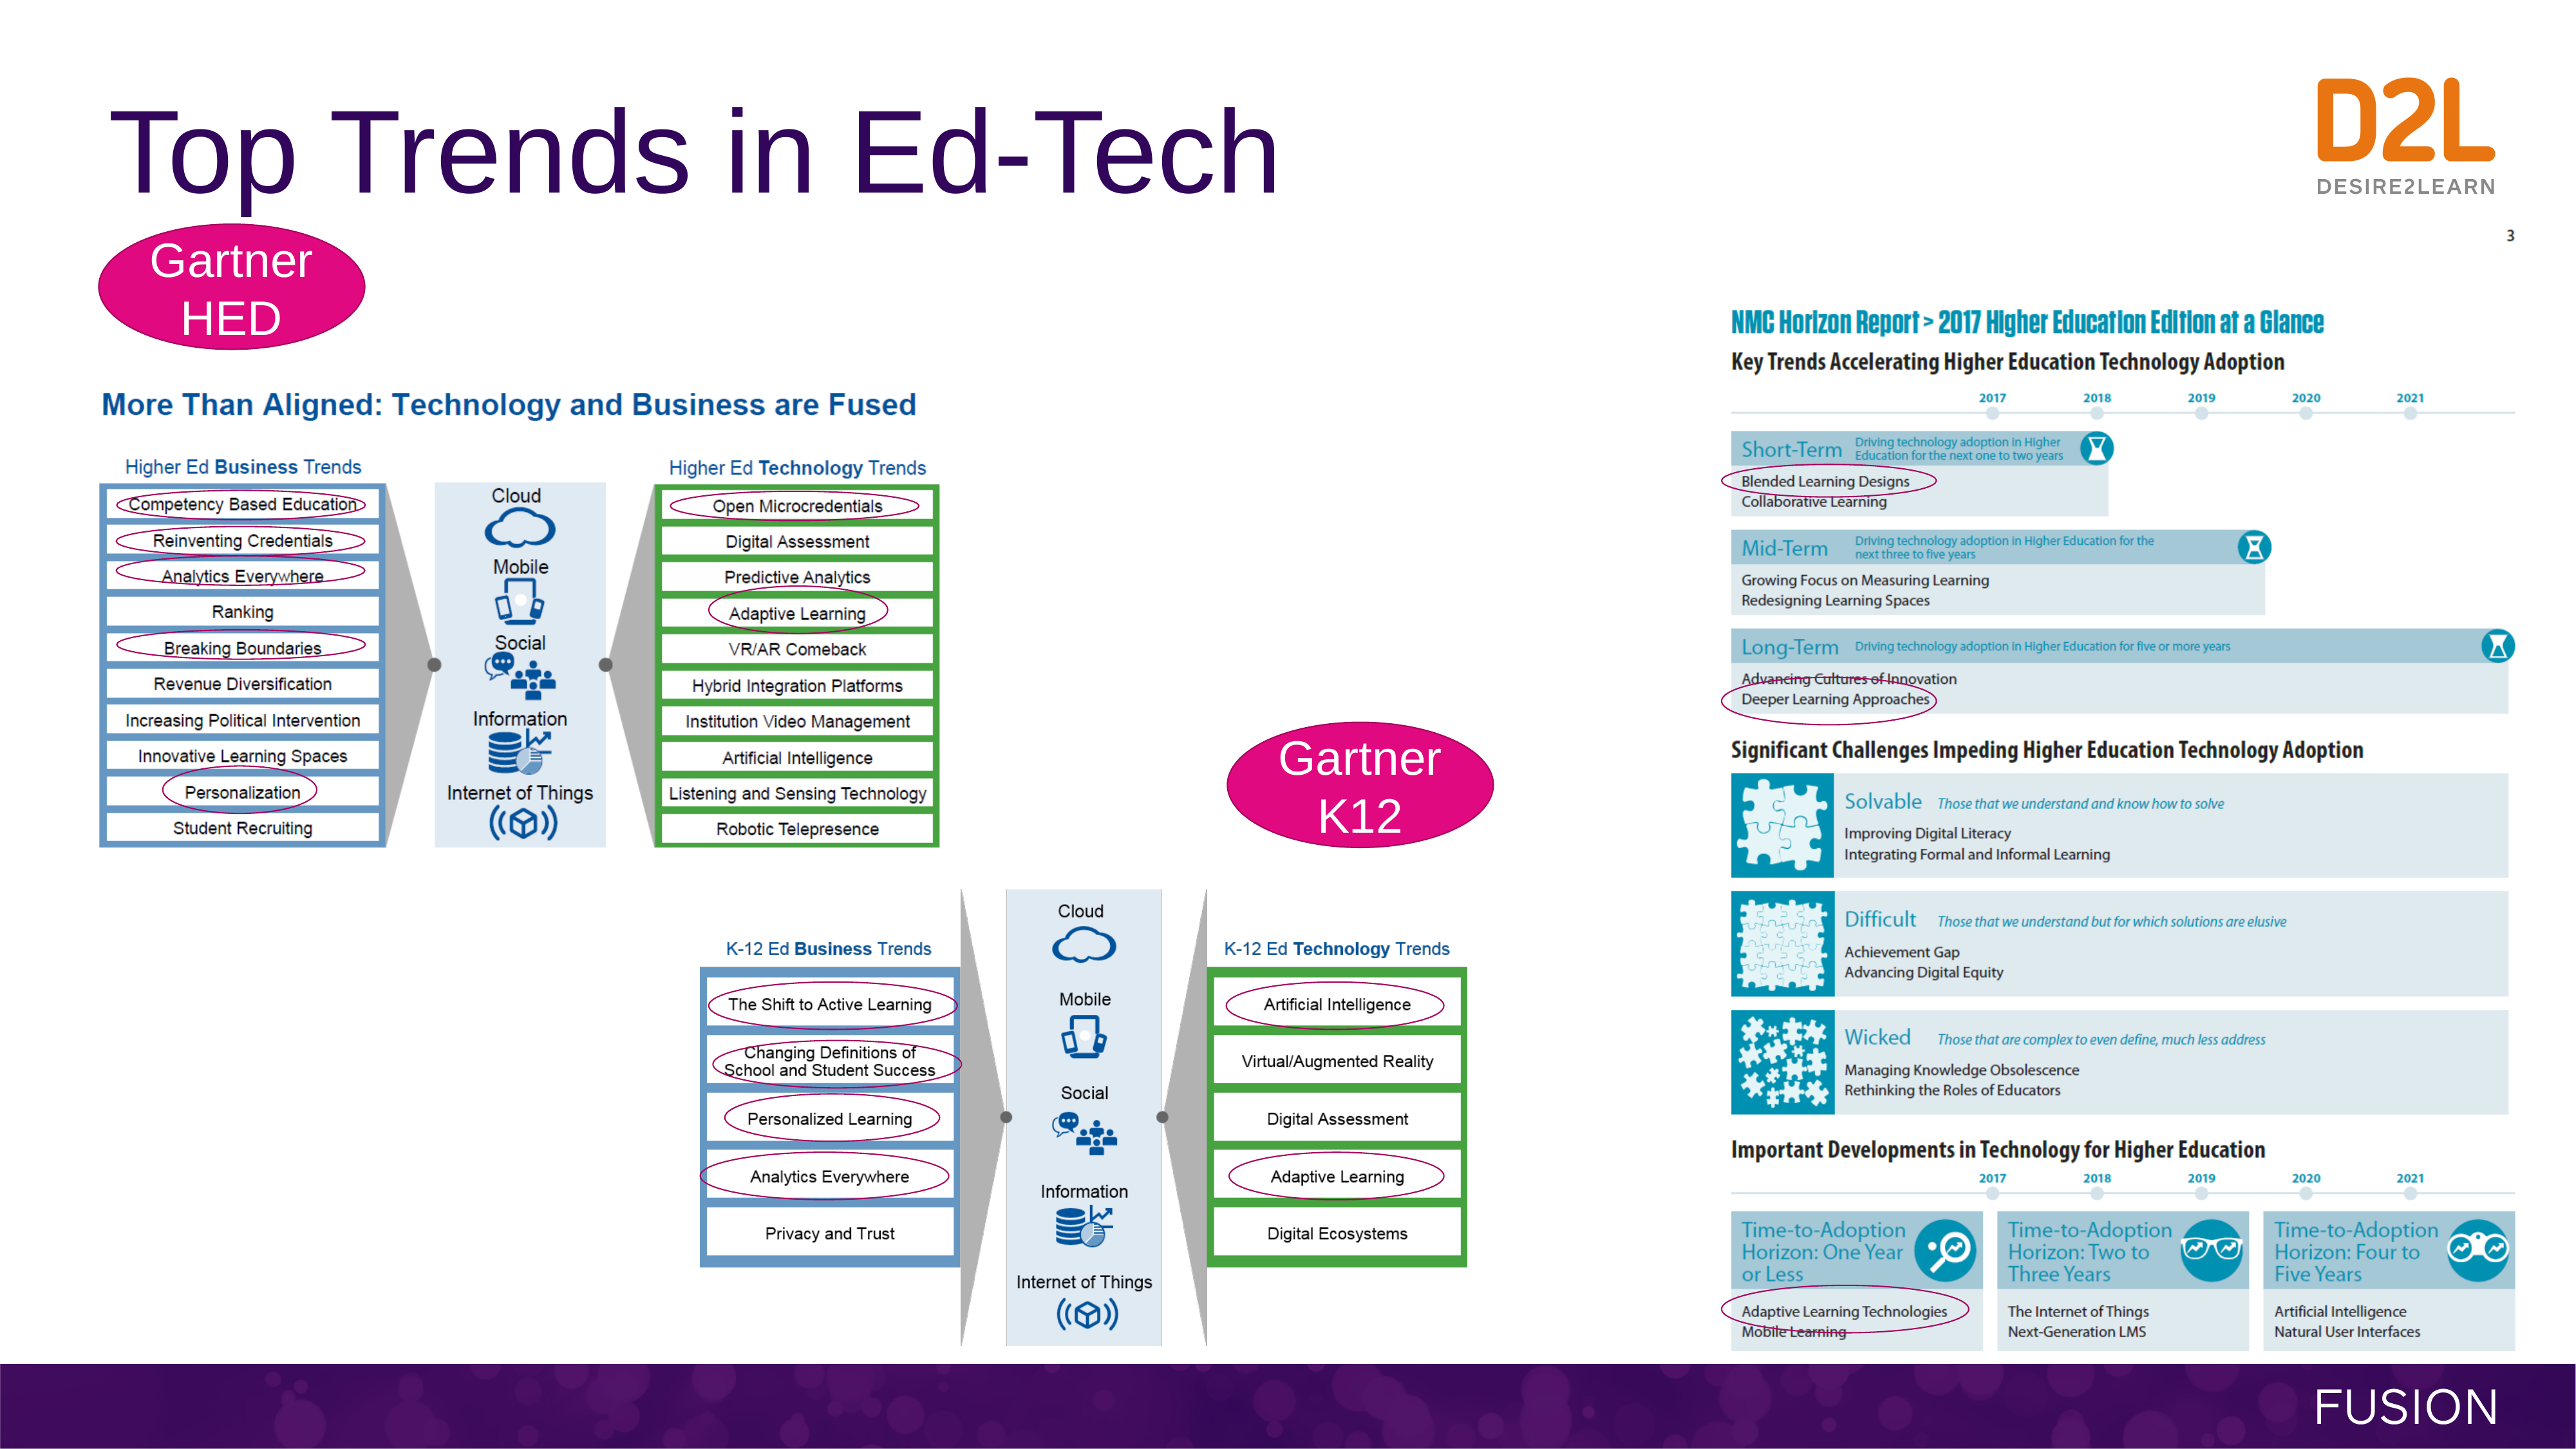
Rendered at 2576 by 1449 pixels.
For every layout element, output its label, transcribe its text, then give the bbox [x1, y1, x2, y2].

picture [0, 0, 2576, 1449]
title Top Trends in Ed-Tech [99, 86, 2069, 225]
text_box Gartner K12 [1227, 721, 1494, 849]
text_box Gartner HED [98, 223, 366, 350]
